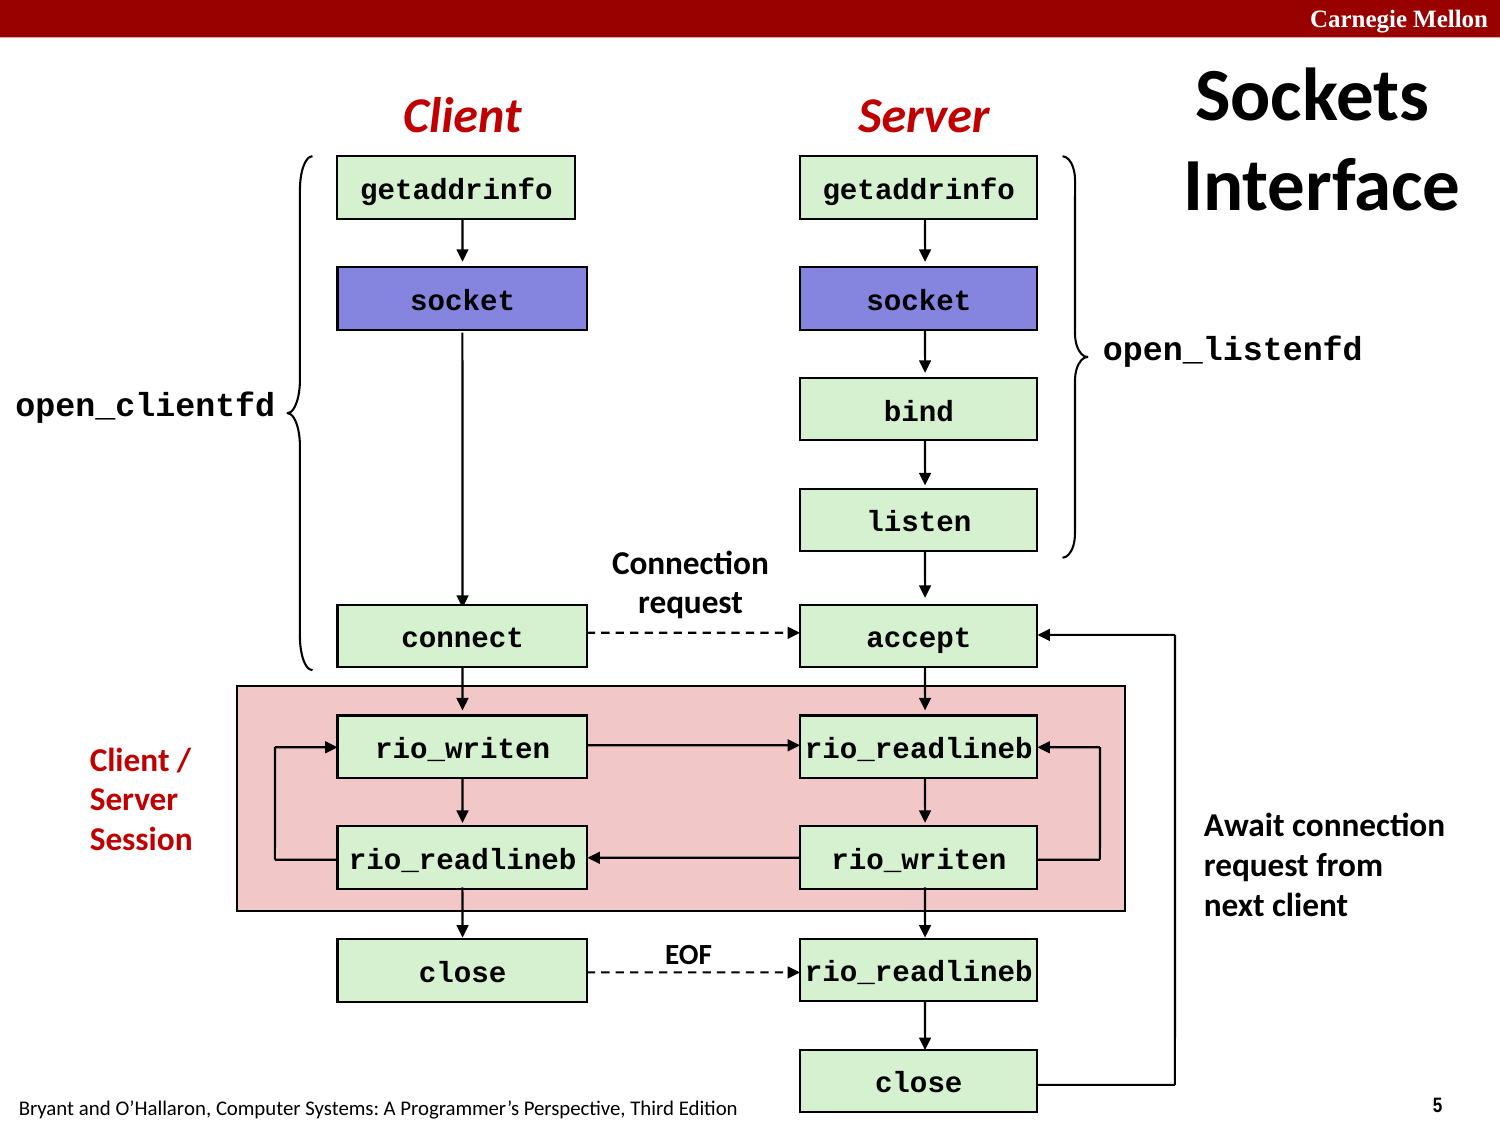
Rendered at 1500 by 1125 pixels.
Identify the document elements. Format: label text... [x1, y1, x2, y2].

text_box [918, 441, 932, 486]
text_box getaddrinfo [337, 156, 575, 219]
text_box [787, 626, 799, 633]
text_box open_clientfd [0, 375, 291, 430]
text_box accept [799, 604, 1038, 633]
text_box open_listenfd [1088, 320, 1378, 375]
text_box [456, 219, 469, 262]
text_box connect [337, 604, 588, 634]
title Sockets Interface [1137, 37, 1488, 234]
text_box socket [337, 267, 588, 330]
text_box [74, 685, 332, 911]
text_box socket [799, 267, 1038, 330]
text_box [456, 332, 469, 604]
text_box [918, 330, 932, 373]
text_box Client [388, 74, 537, 150]
text_box Await connection request from next client [1189, 796, 1461, 931]
text_box [291, 156, 313, 671]
text_box Server [843, 74, 1005, 150]
text_box getaddrinfo [799, 156, 1038, 219]
text_box [918, 552, 932, 598]
text_box bind [799, 378, 1038, 441]
text_box [918, 219, 932, 262]
text_box [1062, 156, 1088, 558]
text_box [337, 634, 1176, 1113]
text_box Connection request [597, 533, 785, 628]
text_box listen [799, 488, 1038, 552]
